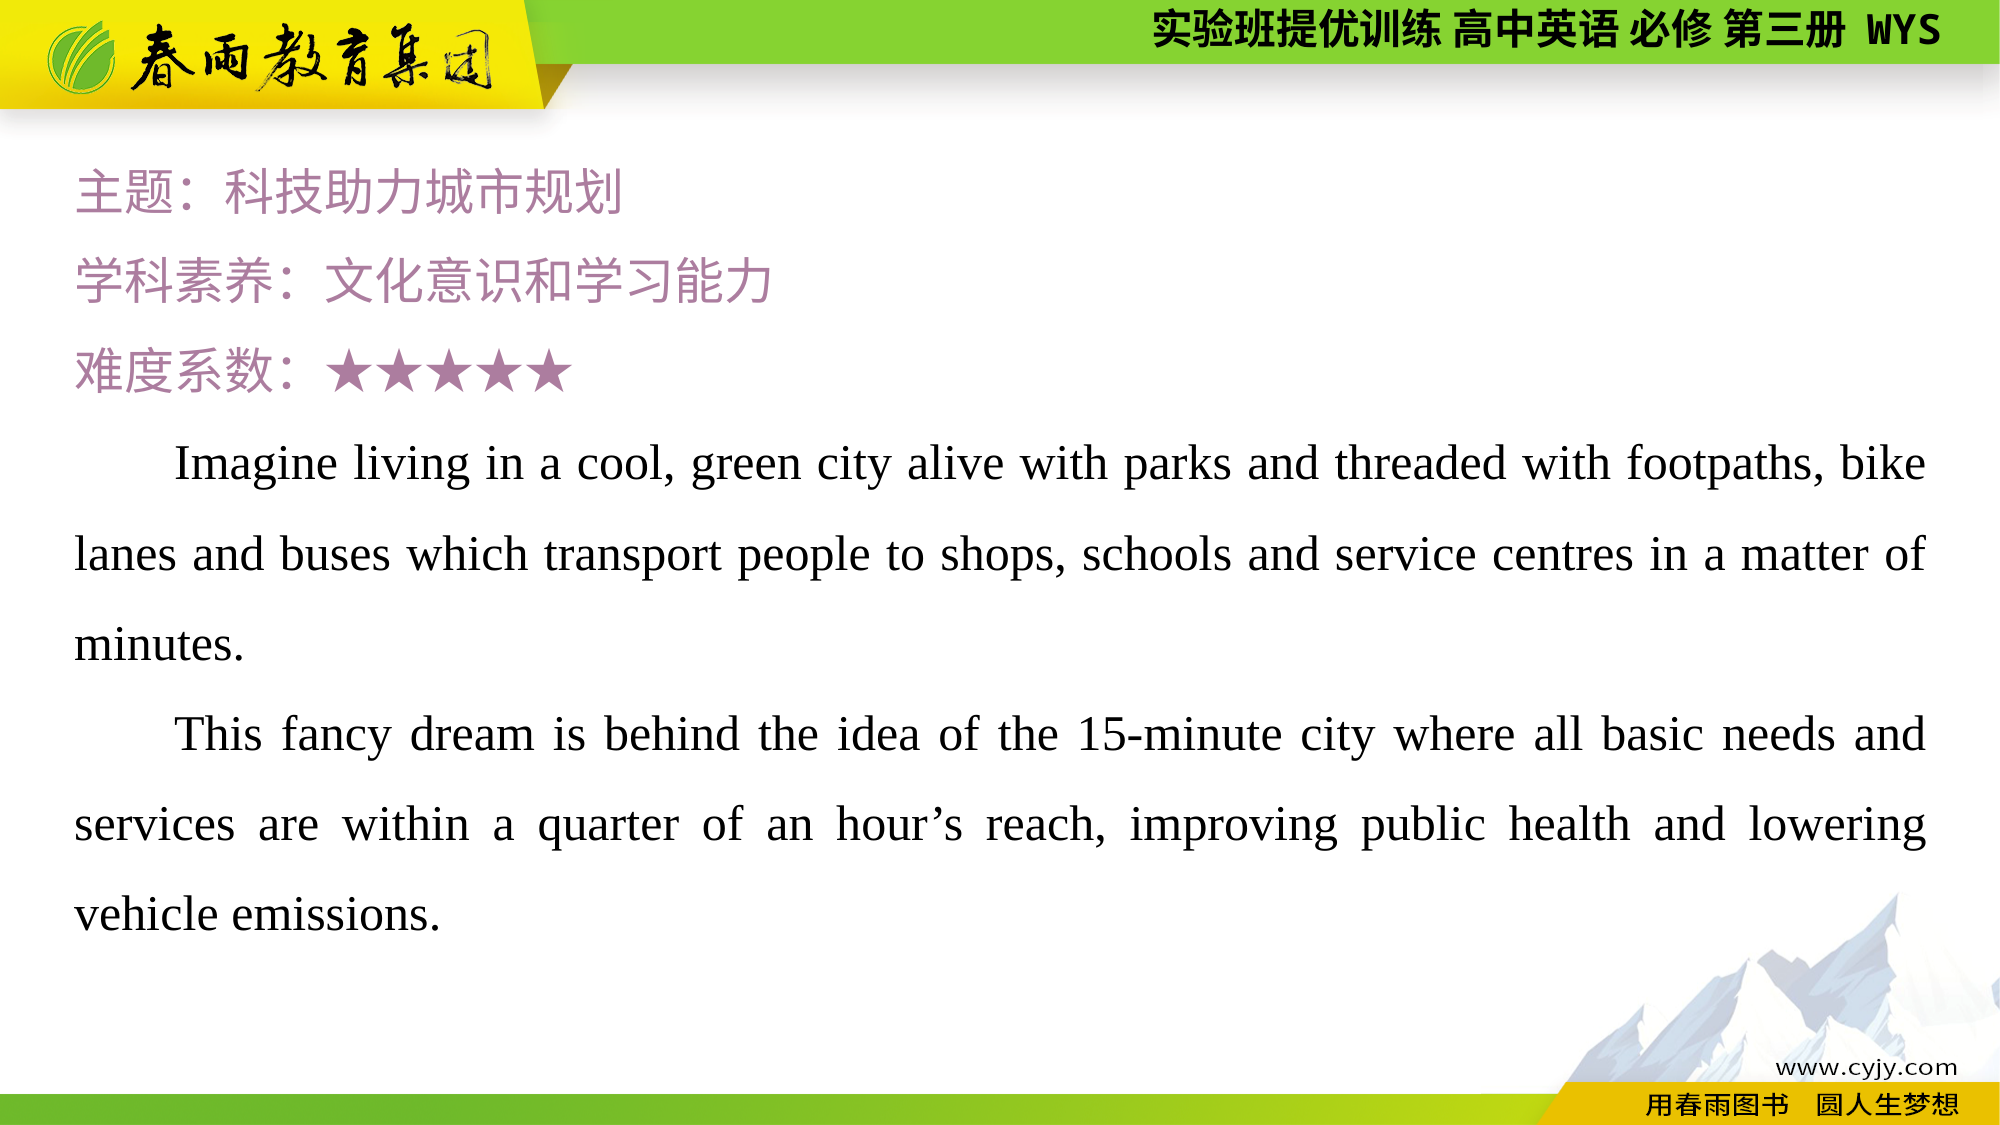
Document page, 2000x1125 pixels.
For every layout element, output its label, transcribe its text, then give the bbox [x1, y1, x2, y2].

list 主题：科技助力城市规划 学科素养：文化意识和学习能力 难度系数：★★★★★ Imagine living in a cool, green city alive with parks and threaded with footpaths, bike lanes and buses which transport people to shops, schools and service centres in a matter of minutes. This fancy dream is behind the idea of the 15-minute city where all basic needs and services are within a quarter of an hour’s reach, improving public health and lowering vehicle emissions. [59, 122, 1944, 945]
picture [0, 0, 2000, 1125]
